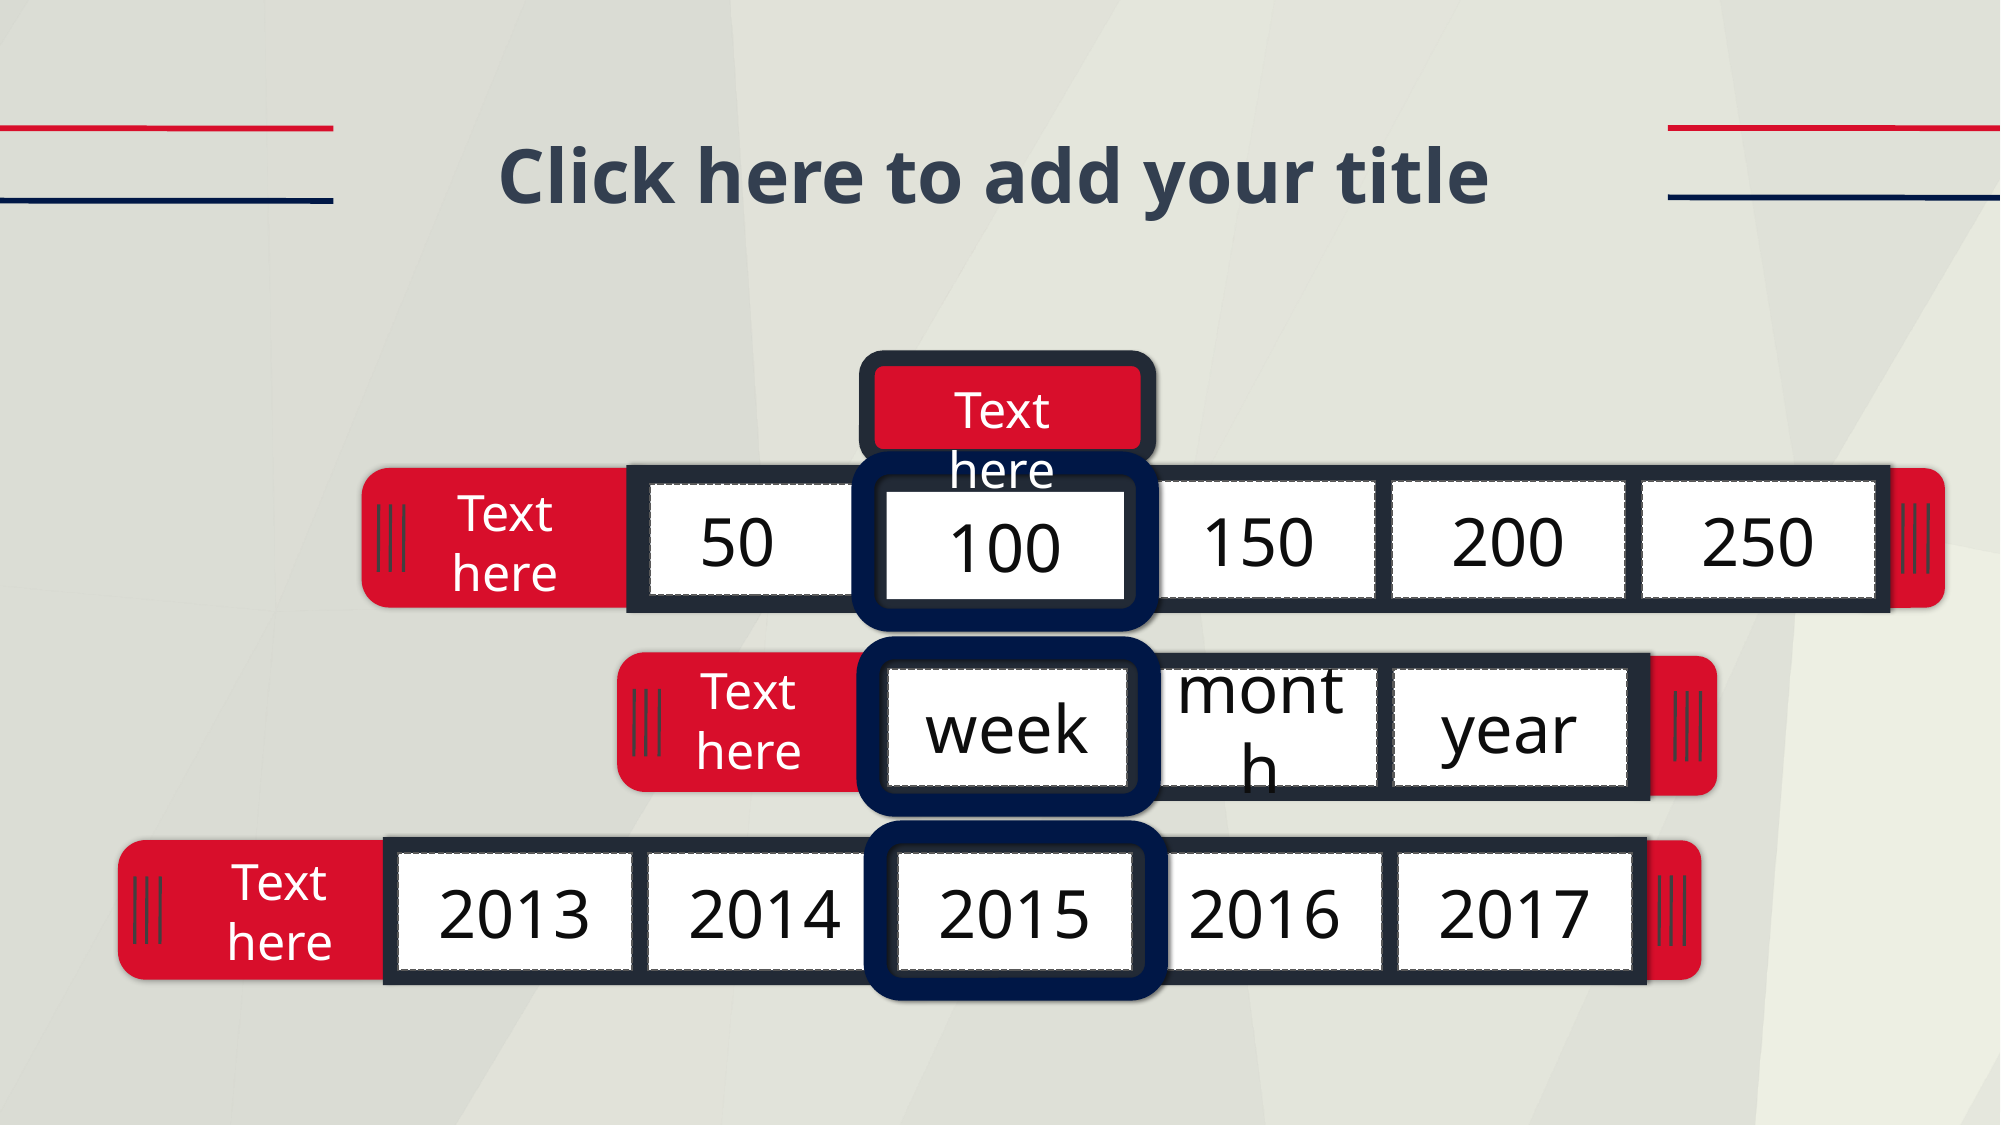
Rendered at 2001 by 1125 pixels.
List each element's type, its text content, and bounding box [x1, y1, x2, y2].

text_box Click here to add your title [483, 121, 1507, 227]
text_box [118, 358, 1945, 990]
picture [0, 0, 2001, 1125]
